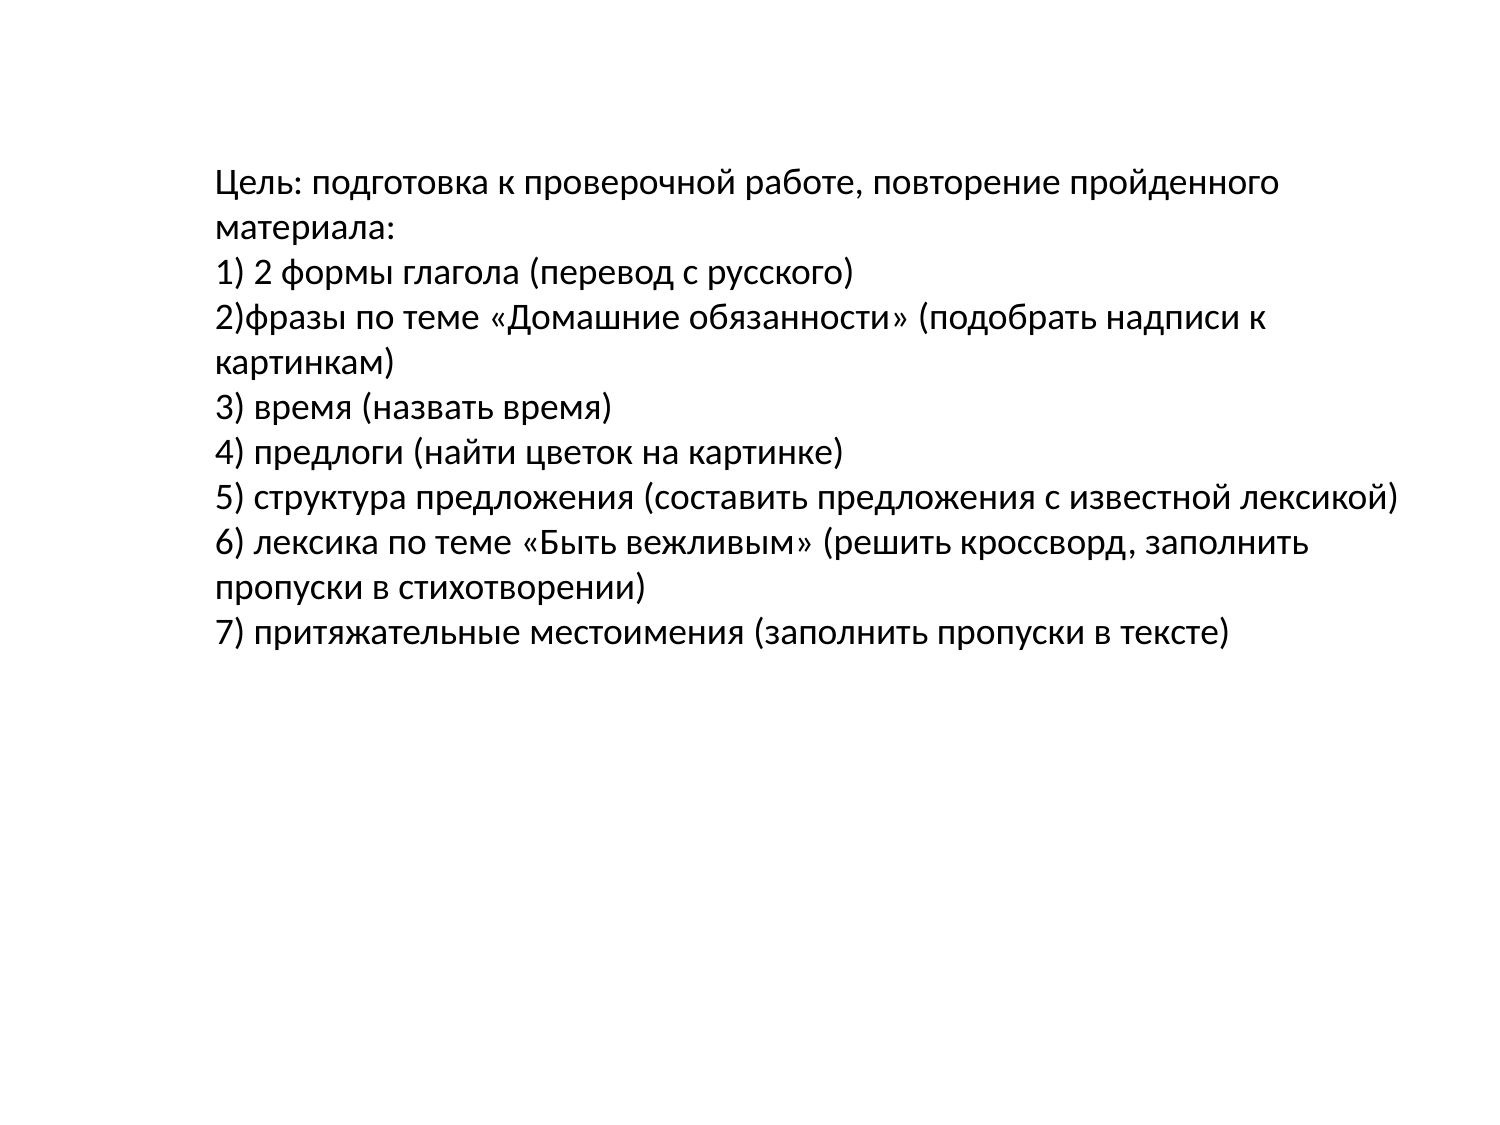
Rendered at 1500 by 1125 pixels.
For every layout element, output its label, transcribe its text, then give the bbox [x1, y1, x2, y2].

text_box Цель: подготовка к проверочной работе, повторение пройденного материала: 1) 2 формы глагола (перевод с русского) 2)фразы по теме «Домашние обязанности» (подобрать надписи к картинкам) 3) время (назвать время) 4) предлоги (найти цветок на картинке) 5) структура предложения (составить предложения с известной лексикой) 6) лексика по теме «Быть вежливым» (решить кроссворд, заполнить пропуски в стихотворении) 7) притяжательные местоимения (заполнить пропуски в тексте) [200, 149, 1450, 795]
